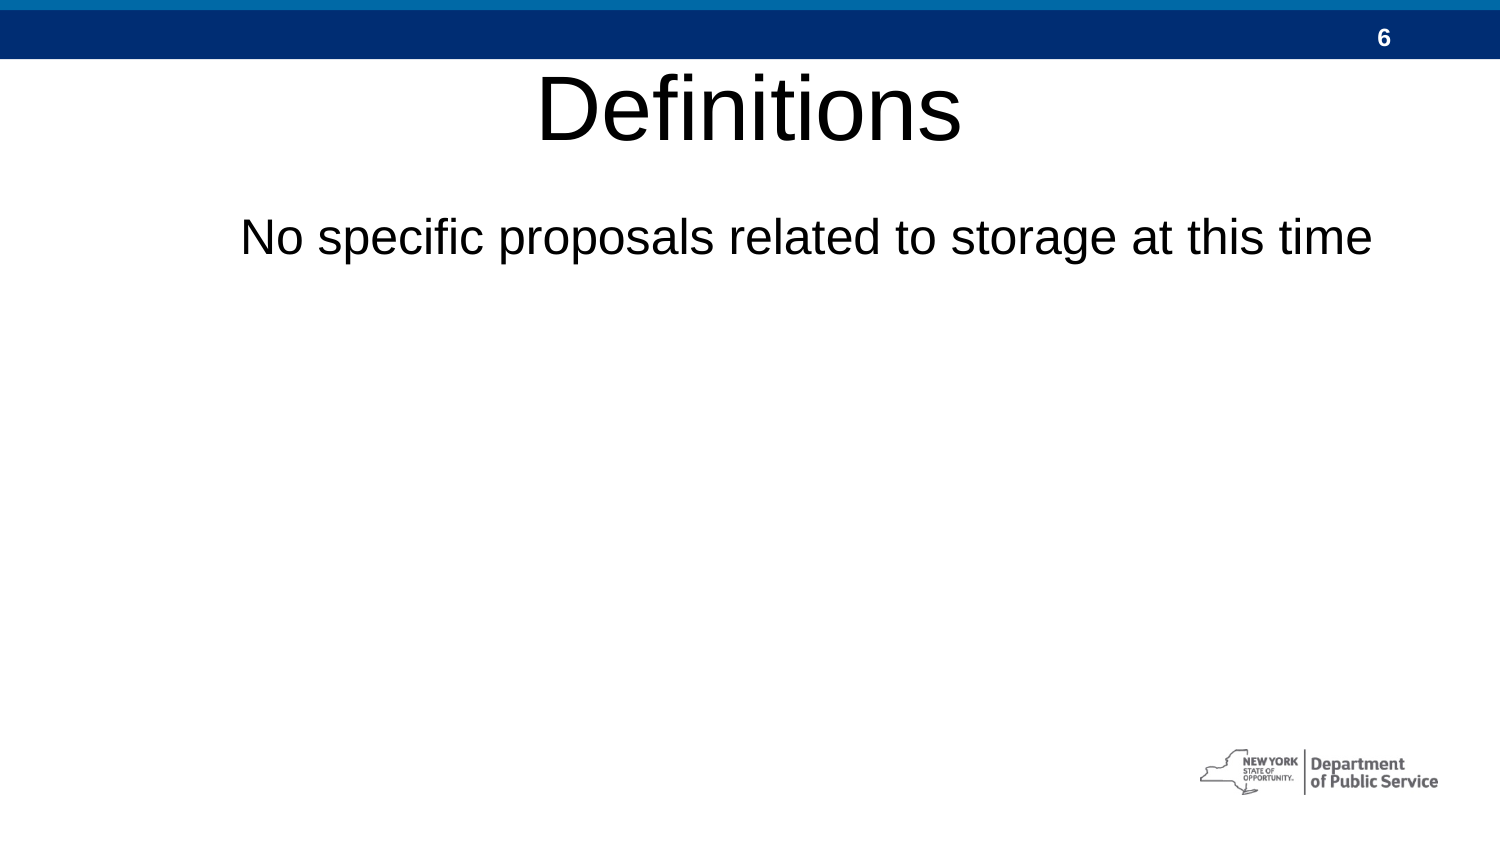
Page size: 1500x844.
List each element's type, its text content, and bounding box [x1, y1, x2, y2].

title Definitions [75, 33, 1425, 175]
picture [1200, 749, 1438, 795]
list No specific proposals related to storage at this time [75, 196, 1425, 722]
